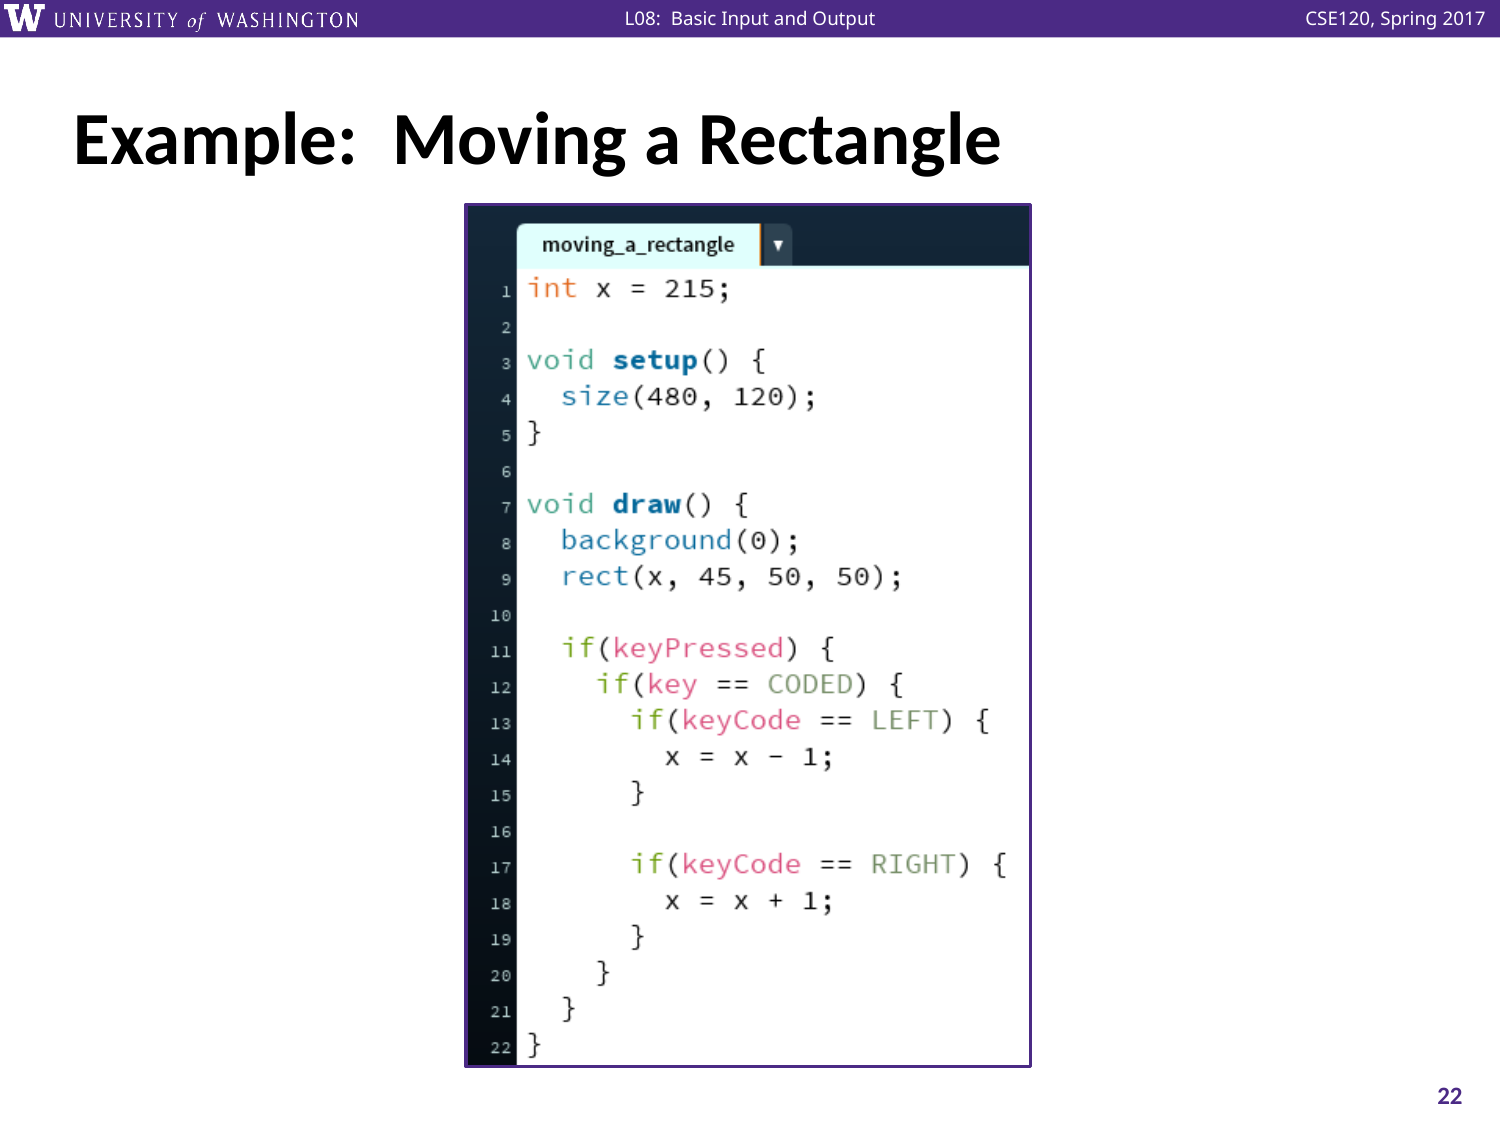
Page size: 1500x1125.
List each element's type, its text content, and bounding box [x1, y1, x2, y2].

slide_number 22 [1400, 1065, 1500, 1125]
picture [4, 4, 358, 32]
picture [467, 205, 1029, 1066]
title Example: Moving a Rectangle [58, 71, 1438, 198]
